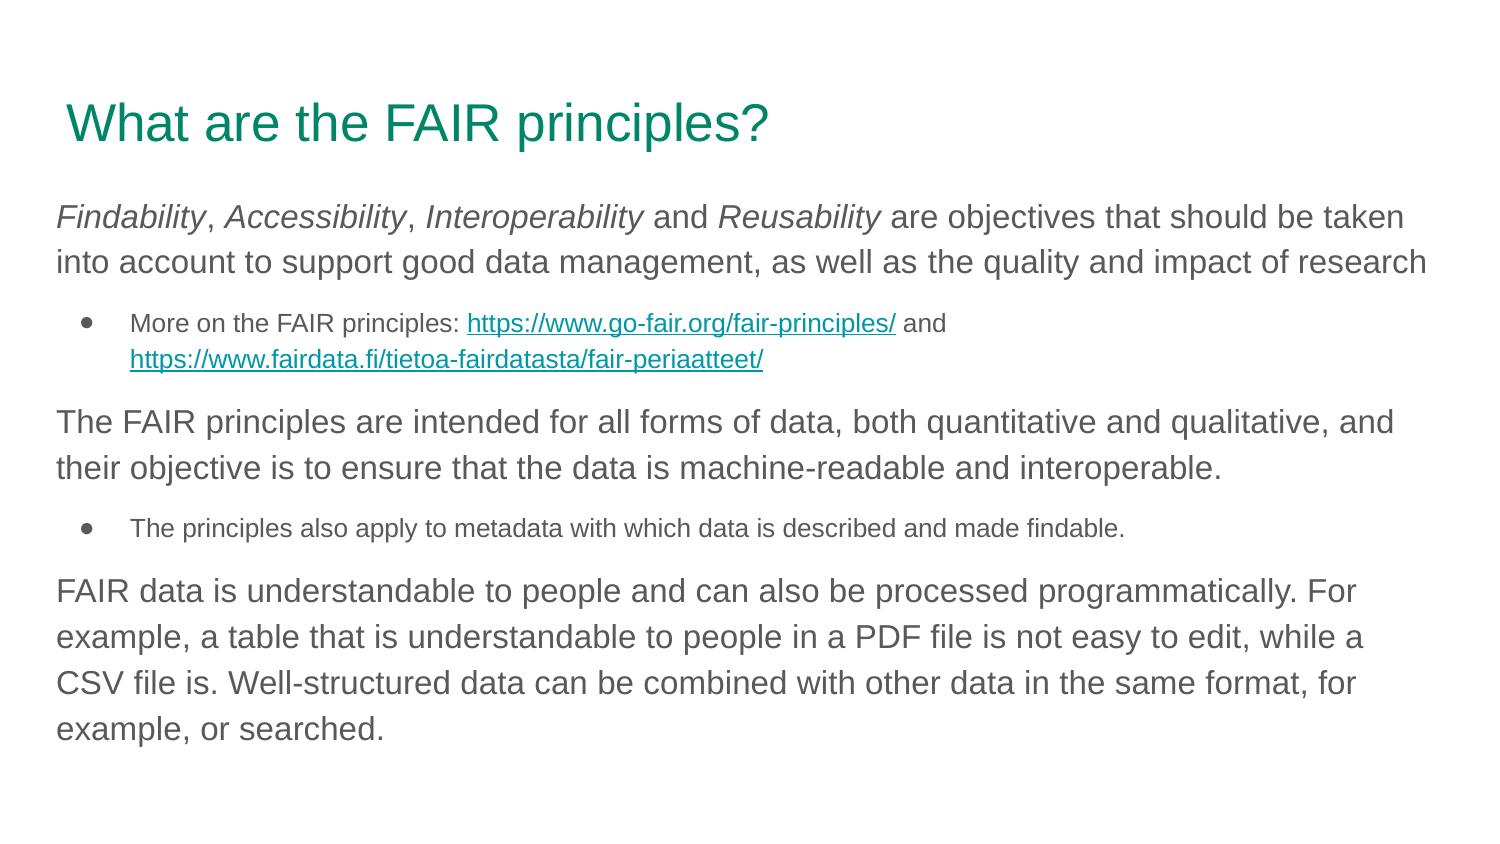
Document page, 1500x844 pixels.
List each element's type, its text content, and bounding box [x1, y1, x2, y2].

title What are the FAIR principles? [51, 72, 1048, 167]
list Findability, Accessibility, Interoperability and Reusability are objectives that should be taken into account to support good data management, as well as the quality and impact of research More on the FAIR principles: https://www.go-fair.org/fair-principles/ and https://www.fairdata.fi/tietoa-fairdatasta/fair-periaatteet/ The FAIR principles are intended for all forms of data, both quantitative and qualitative, and their objective is to ensure that the data is machine-readable and interoperable. The principles also apply to metadata with which data is described and made findable. FAIR data is understandable to people and can also be processed programmatically. For example, a table that is understandable to people in a PDF file is not easy to edit, while a CSV file is. Well-structured data can be combined with other data in the same format, for example, or searched. [40, 174, 1449, 807]
